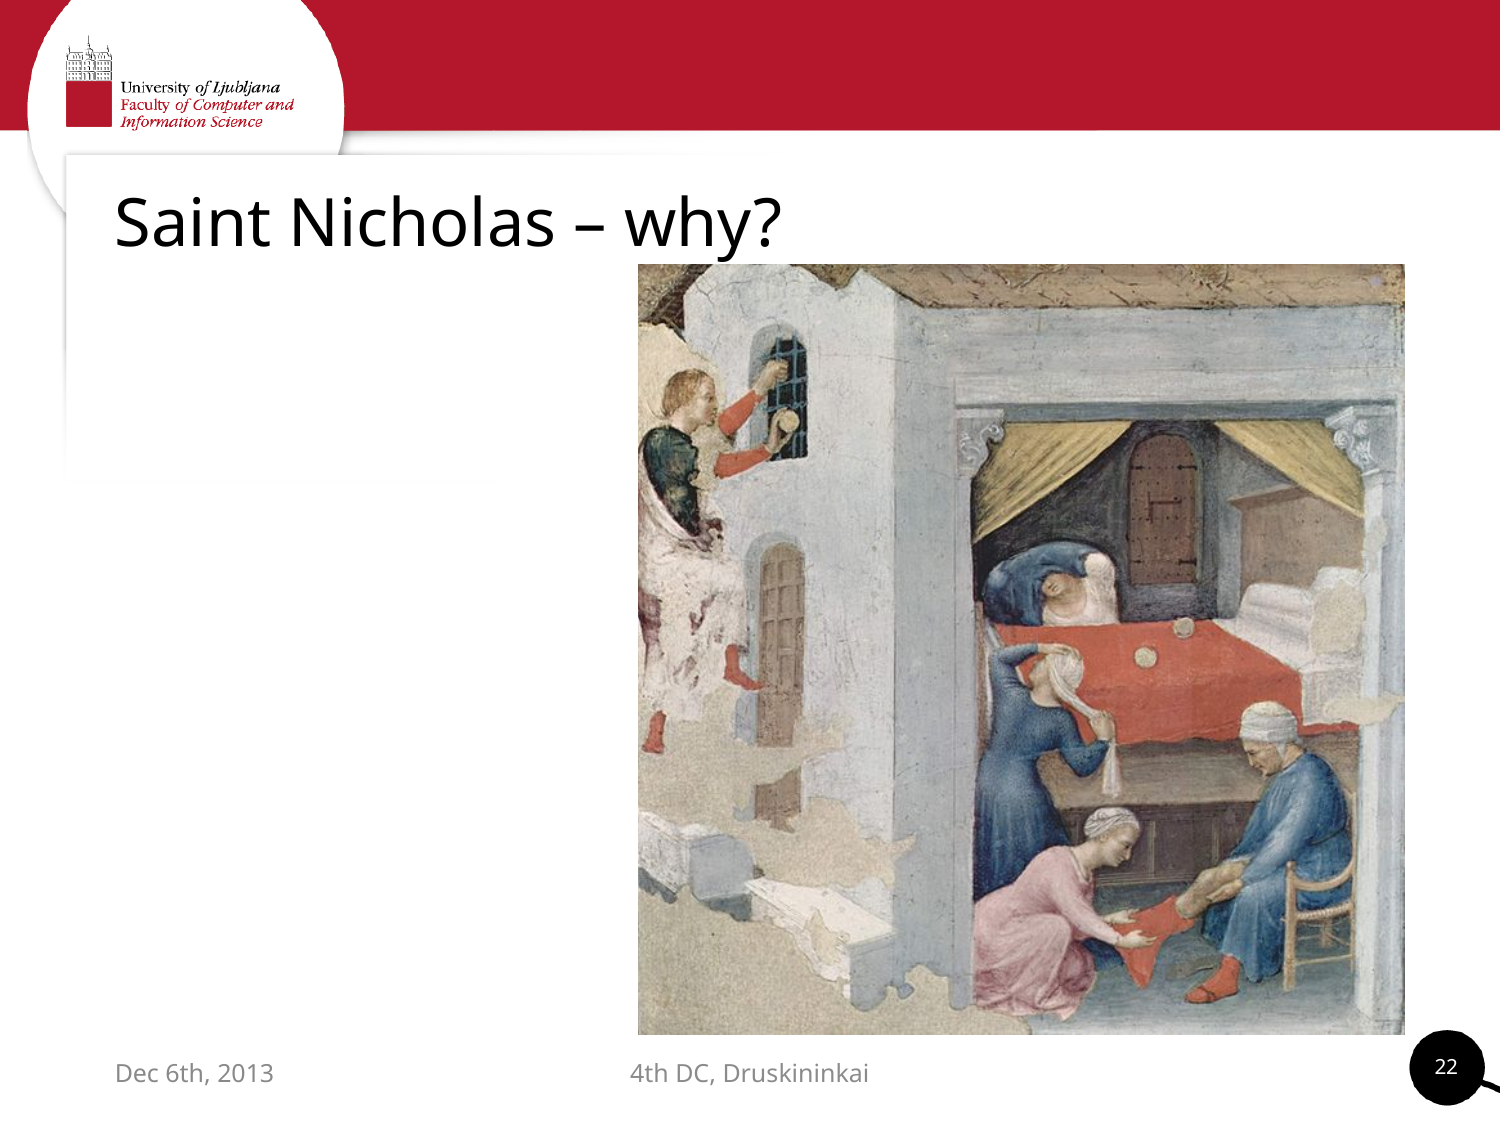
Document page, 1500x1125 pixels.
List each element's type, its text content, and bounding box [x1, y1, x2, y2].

footer 4th DC, Druskininkai [512, 1042, 988, 1103]
picture [0, 0, 1500, 1125]
title Saint Nicholas – why? [99, 154, 1405, 286]
slide_number 22 [1404, 1034, 1488, 1101]
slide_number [99, 1042, 450, 1103]
